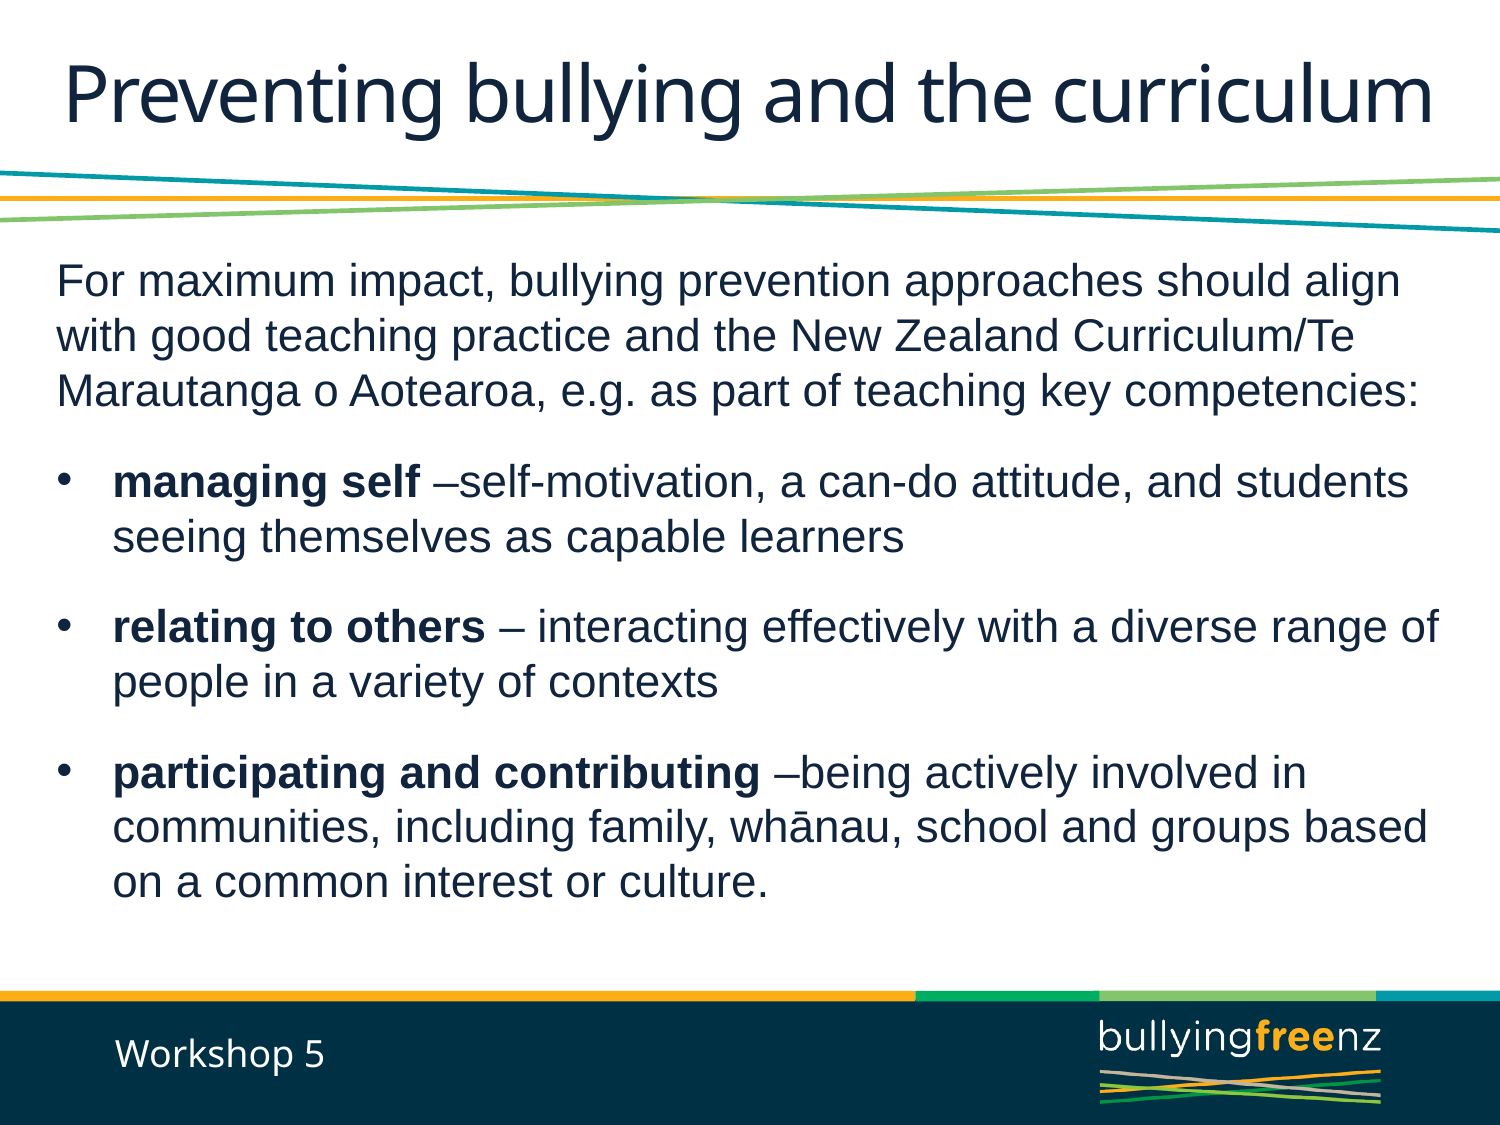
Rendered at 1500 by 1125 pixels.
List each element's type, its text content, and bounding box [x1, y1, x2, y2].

list For maximum impact, bullying prevention approaches should align with good teaching practice and the New Zealand Curriculum/Te Marautanga o Aotearoa, e.g. as part of teaching key competencies: managing self –self-motivation, a can-do attitude, and students seeing themselves as capable learners relating to others – interacting effectively with a diverse range of people in a variety of contexts participating and contributing –being actively involved in communities, including family, whānau, school and groups based on a common interest or culture. [41, 243, 1459, 1125]
title Preventing bullying and the curriculum [0, 0, 1500, 185]
text_box Workshop 5 [100, 1023, 372, 1083]
